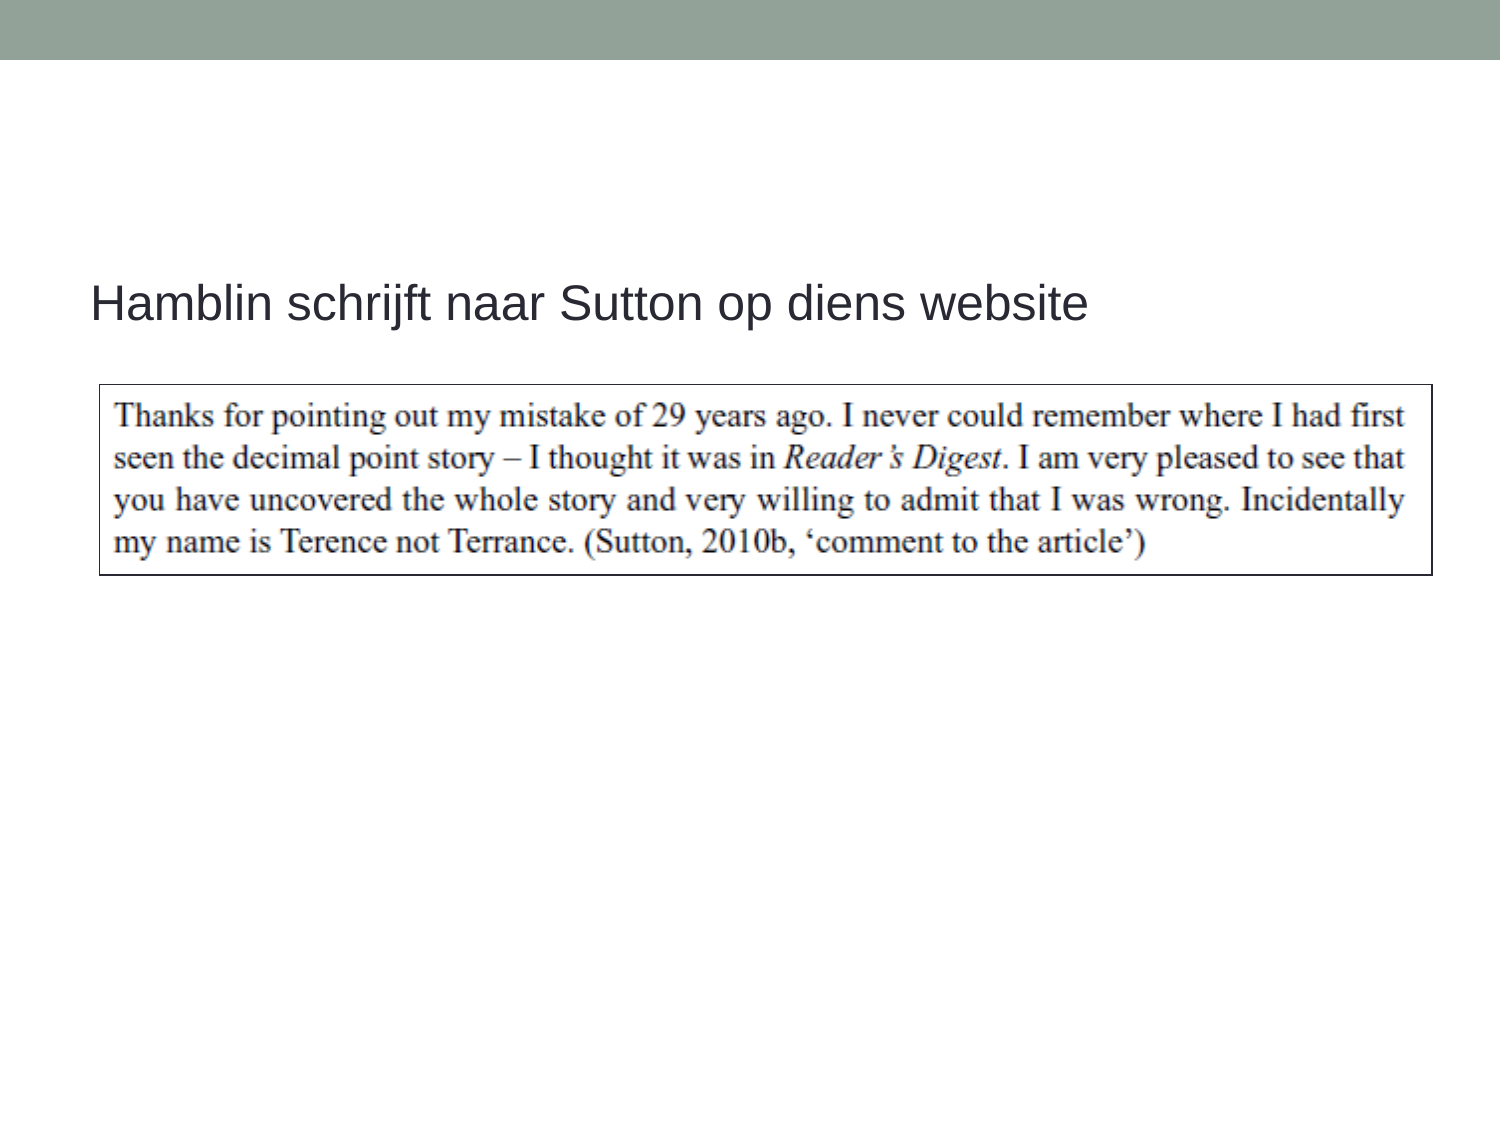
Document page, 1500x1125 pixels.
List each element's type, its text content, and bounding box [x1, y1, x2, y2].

picture [100, 385, 1432, 575]
list Hamblin schrijft naar Sutton op diens website [75, 262, 1425, 1063]
